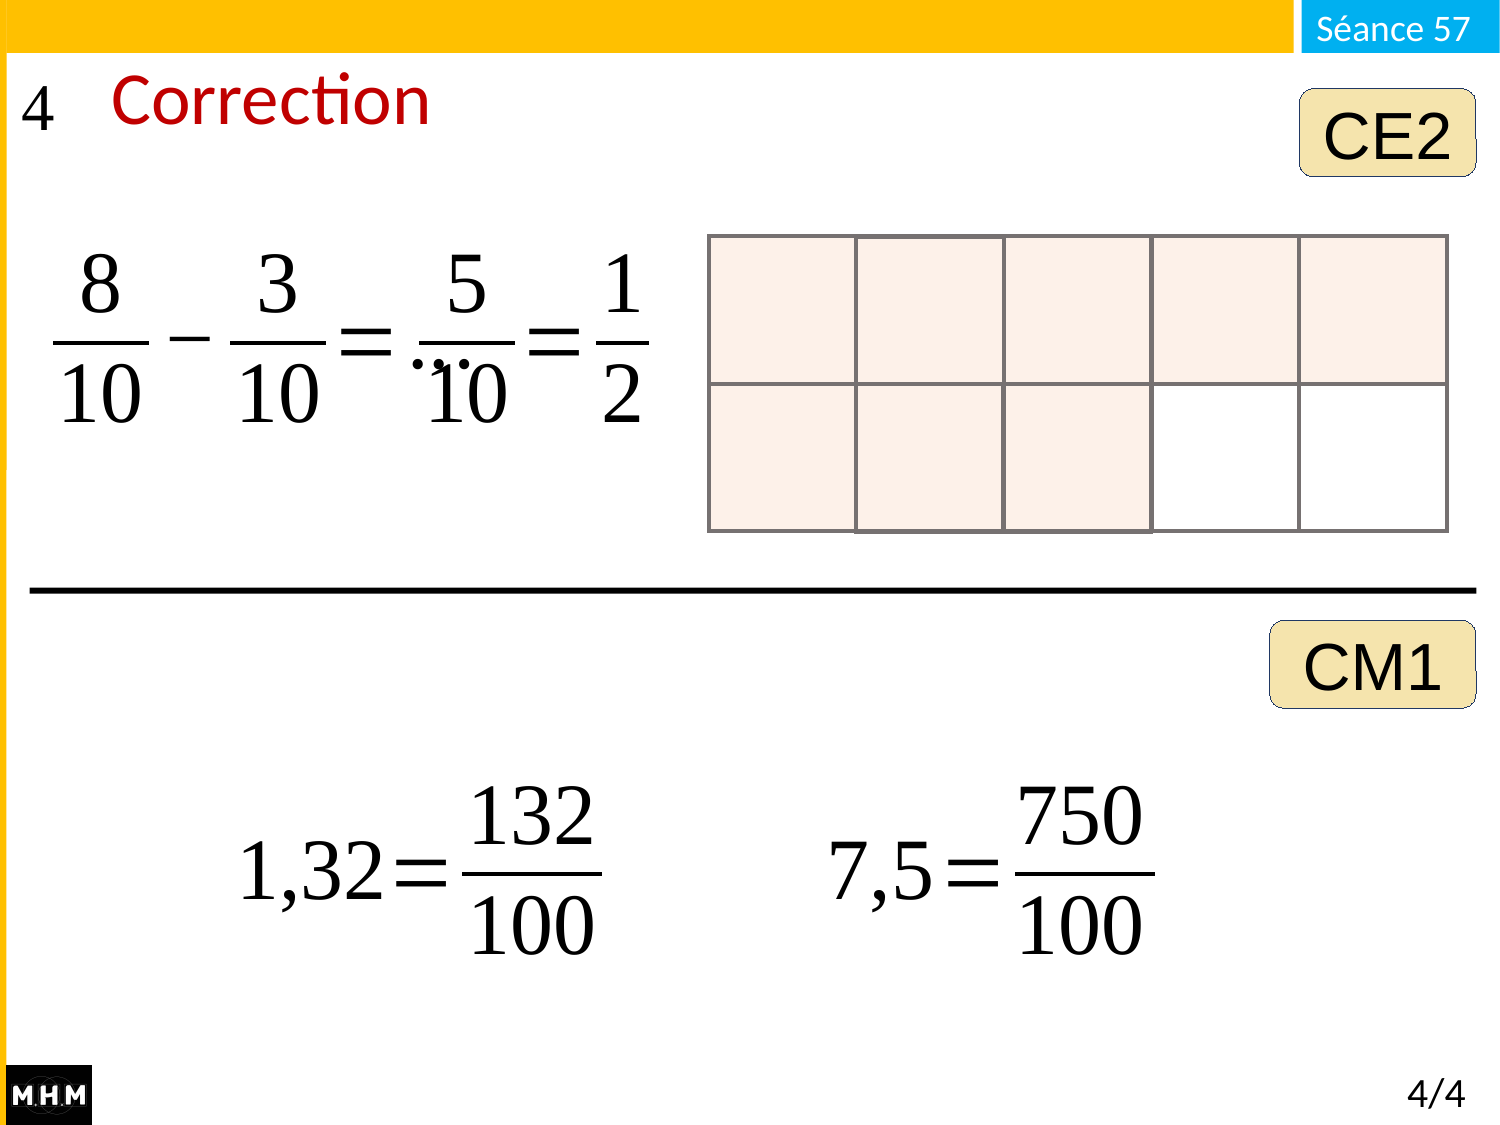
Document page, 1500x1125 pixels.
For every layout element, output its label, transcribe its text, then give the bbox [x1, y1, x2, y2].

picture [6, 1065, 92, 1125]
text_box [708, 235, 1447, 532]
text_box CM1 [1269, 620, 1477, 709]
list 4/4 [1373, 1064, 1500, 1125]
text_box CE2 [1299, 88, 1477, 177]
title Correction [96, 60, 1390, 149]
